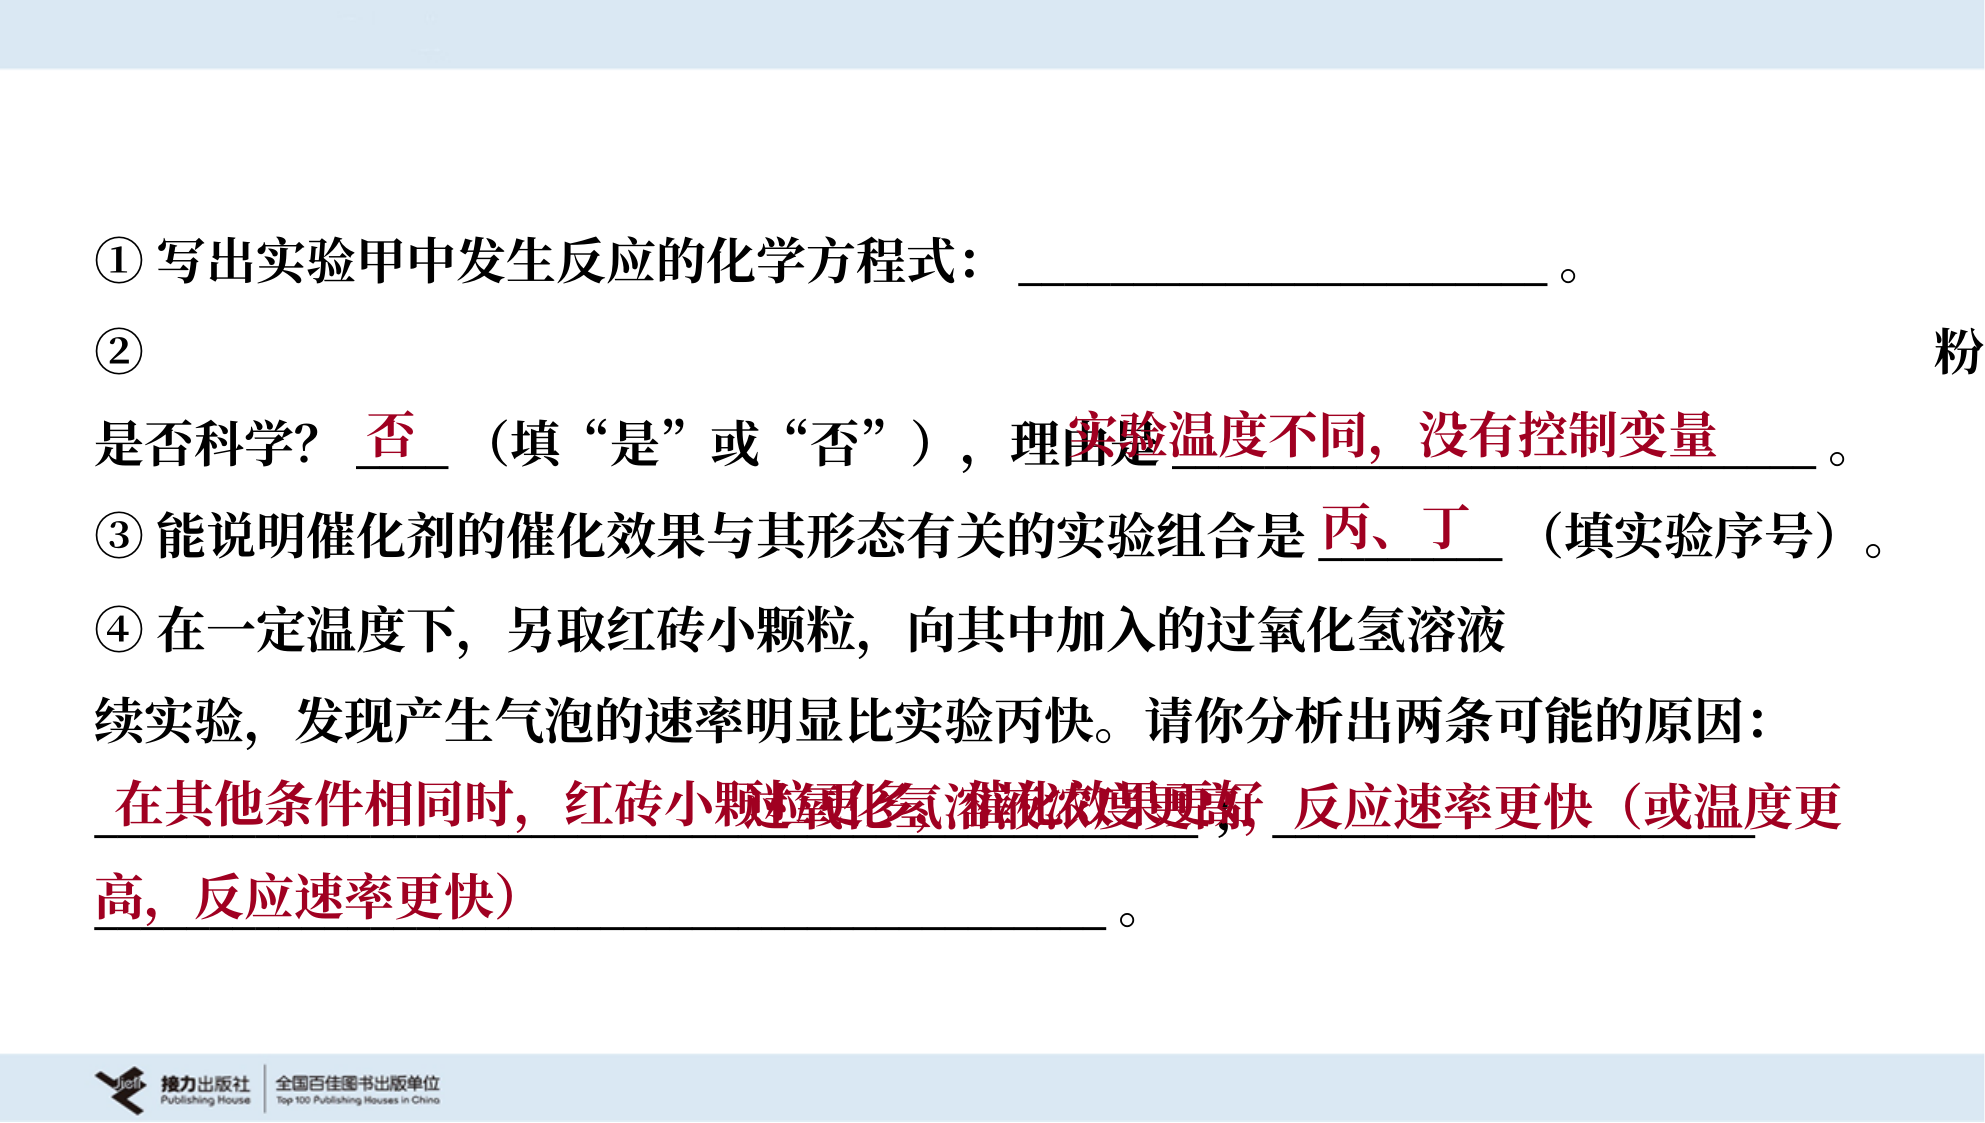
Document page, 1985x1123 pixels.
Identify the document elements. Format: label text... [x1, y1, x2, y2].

text_box 实验温度不同，没有控制变量 [1049, 376, 1739, 464]
text_box 否 [348, 376, 435, 464]
picture [0, 0, 1985, 1122]
text_box 丙、丁 [1303, 467, 1491, 556]
text_box 过氧化氢溶液浓度更高，反应速率更快（或温度更高，反应速率更快） [94, 745, 1891, 926]
